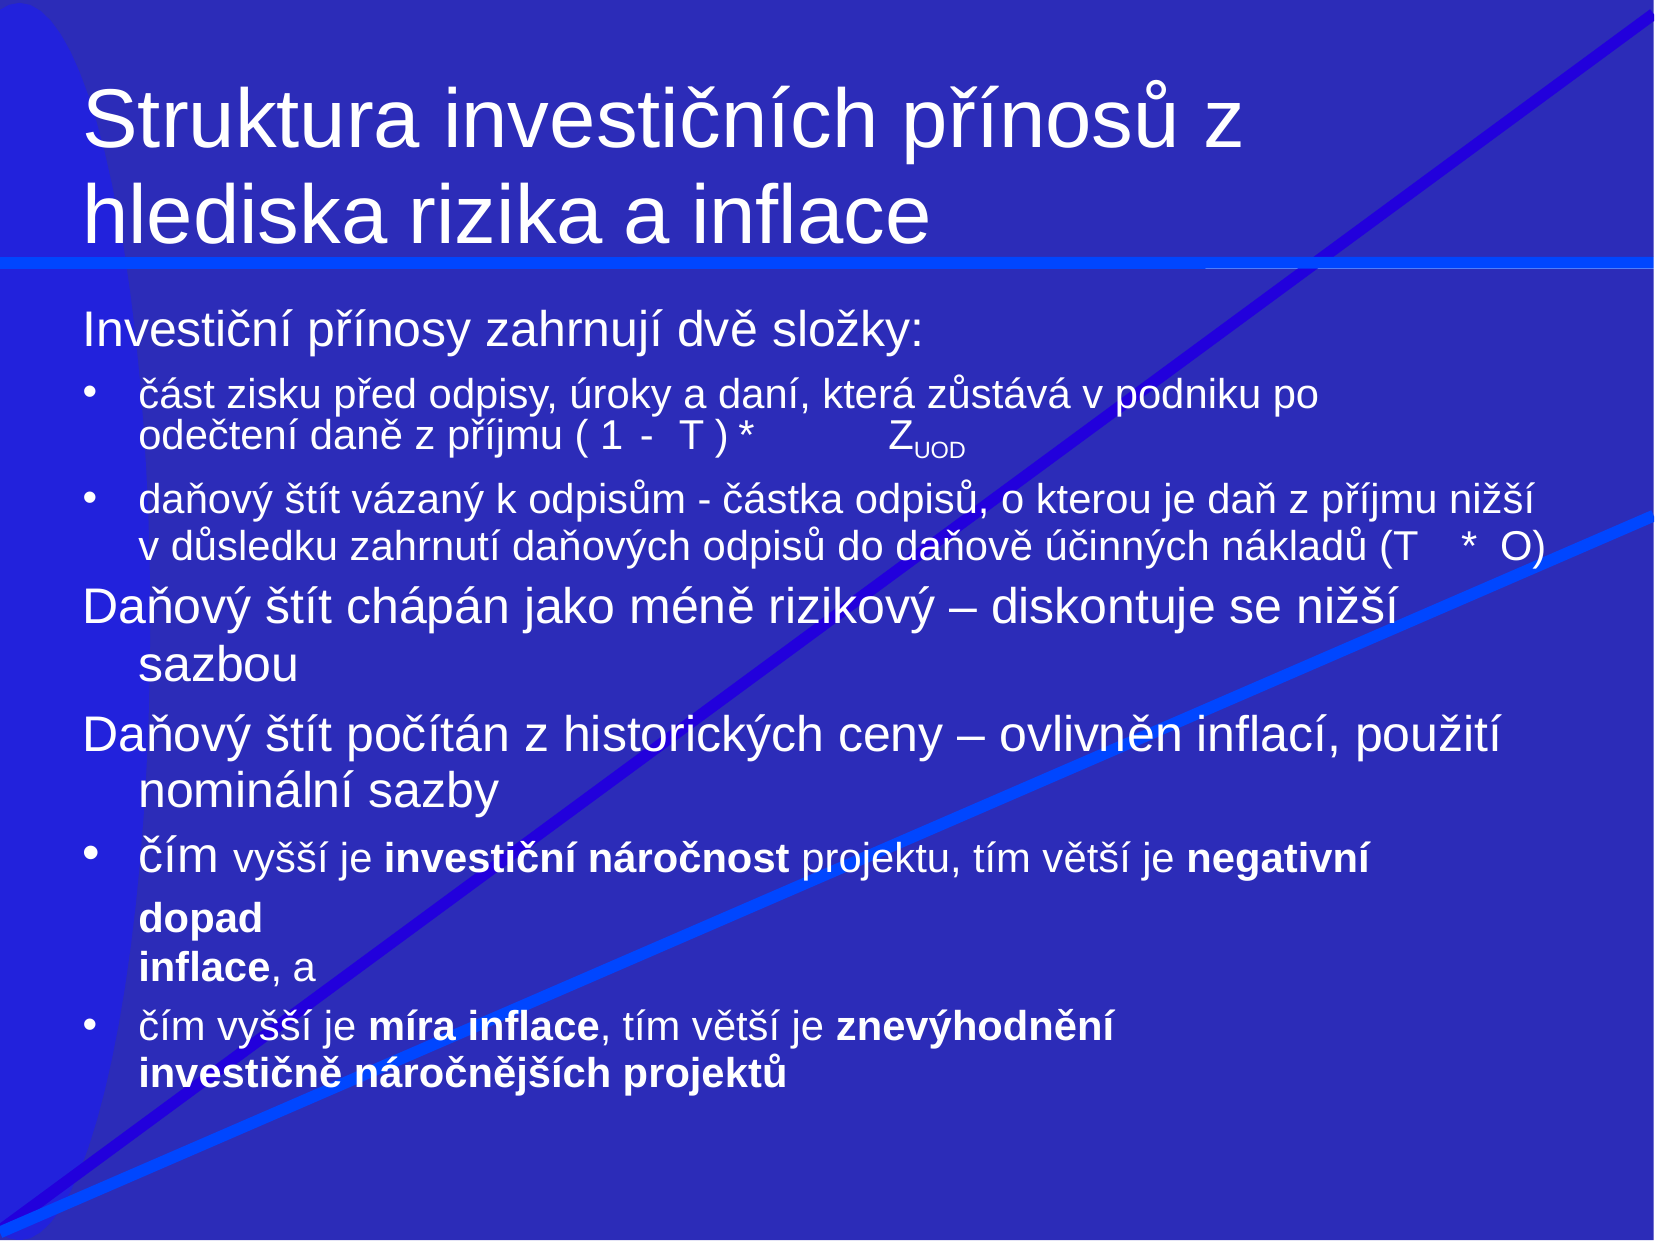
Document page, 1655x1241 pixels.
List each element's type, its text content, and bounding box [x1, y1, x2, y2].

title Struktura investičních přínosů z hlediska rizika a inflace [80, 67, 1574, 275]
text_box Investiční přínosy zahrnují dvě složky: část zisku před odpisy, úroky a daní, která zůstává v podniku po odečtení daně z příjmu ( 1 - T ) * ZUOD daňový štít vázaný k odpisům - částka odpisů, o kterou je daň z příjmu nižší v důsledku zahrnutí daňových odpisů do daňově účinných nákladů (T * O) Daňový štít chápán jako méně rizikový – diskontuje se nižší sazbou Daňový štít počítán z historických ceny – ovlivněn inflací, použití nominální sazby čím vyšší je investiční náročnost projektu, tím větší je negativní dopad inflace, a čím vyšší je míra inflace, tím větší je znevýhodnění investičně náročnějších projektů [80, 296, 1565, 1096]
